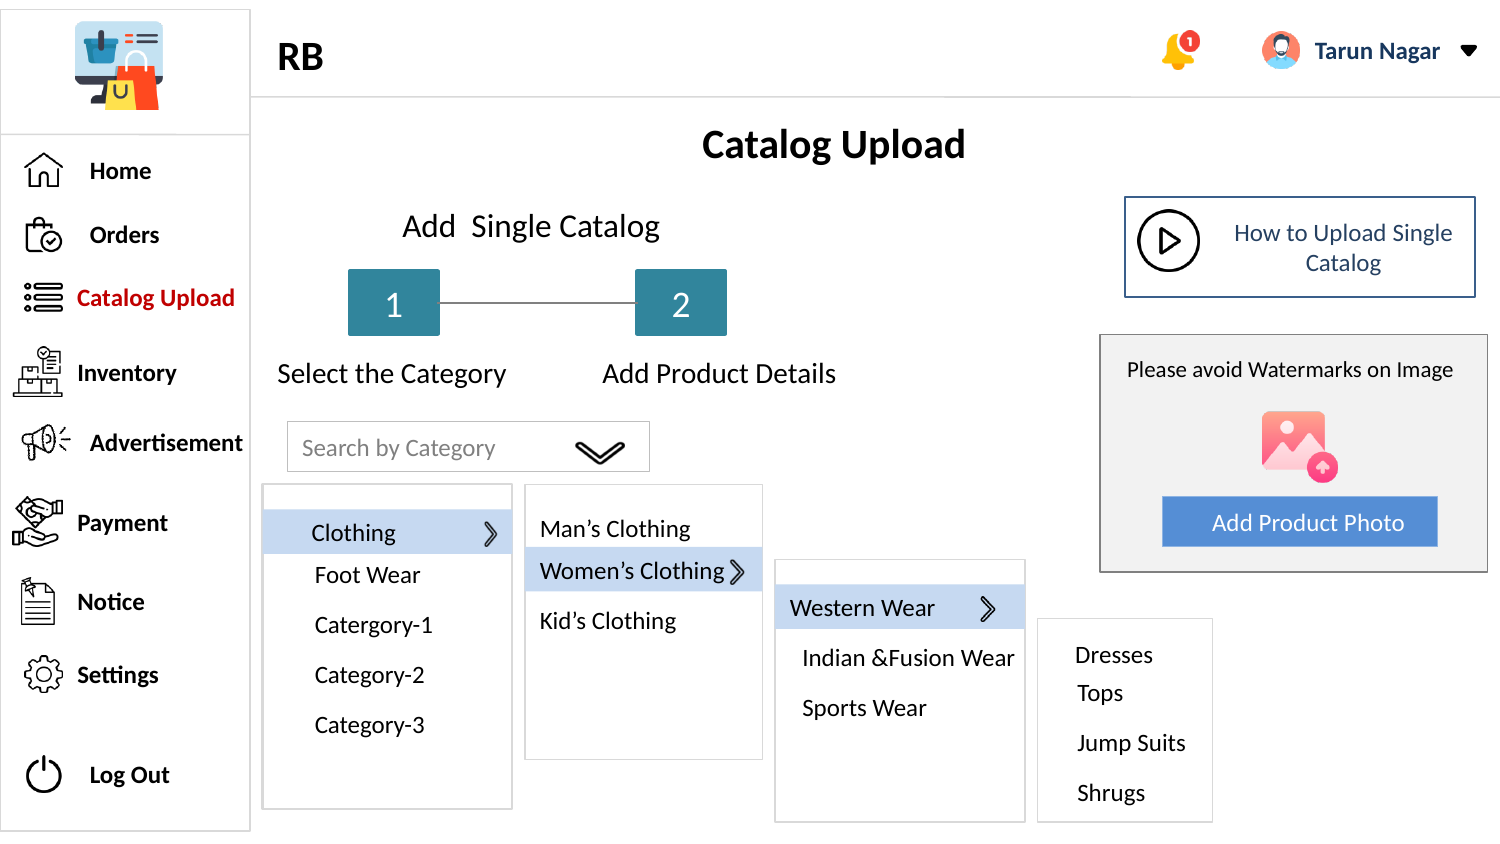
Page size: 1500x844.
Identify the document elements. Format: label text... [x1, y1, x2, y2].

picture [576, 427, 624, 479]
text_box Catergory-1 [299, 601, 513, 647]
text_box Settings [62, 651, 238, 697]
picture [1262, 30, 1301, 69]
text_box Catalog Upload [62, 274, 275, 319]
text_box [773, 557, 1027, 824]
text_box [1460, 44, 1477, 57]
picture [12, 346, 63, 398]
picture [24, 755, 63, 794]
text_box Sports Wear [787, 684, 950, 730]
picture [13, 410, 75, 474]
text_box Inventory [65, 349, 238, 394]
picture [12, 575, 63, 627]
text_box Tarun Nagar [1299, 27, 1475, 72]
text_box [260, 482, 515, 811]
text_box Please avoid Watermarks on Image [1112, 346, 1475, 390]
picture [24, 655, 63, 694]
text_box Select the Category [262, 346, 563, 397]
text_box Add Product Photo [1160, 495, 1440, 549]
text_box Catalog Upload [687, 109, 1000, 175]
picture [724, 559, 749, 585]
picture [1137, 209, 1201, 272]
text_box [0, 7, 252, 833]
picture [974, 596, 1001, 623]
text_box Shrugs [1062, 768, 1201, 814]
picture [1262, 409, 1338, 485]
text_box Indian &Fusion Wear [787, 634, 1035, 680]
picture [1162, 30, 1201, 70]
text_box RB [262, 21, 375, 87]
text_box Category-3 [299, 701, 513, 747]
text_box [523, 482, 764, 761]
text_box Man’s Clothing [524, 504, 763, 546]
text_box [1035, 617, 1214, 824]
text_box Log Out [75, 751, 250, 797]
text_box [1098, 332, 1490, 574]
text_box How to Upload Single Catalog [1212, 209, 1475, 284]
text_box 1 [348, 269, 440, 336]
text_box Category-2 [299, 651, 445, 697]
text_box Women’s Clothing [524, 546, 763, 592]
text_box Dresses [1037, 631, 1250, 676]
text_box Home [74, 146, 225, 192]
text_box Add Single Catalog [387, 196, 700, 251]
text_box 2 [635, 269, 727, 336]
picture [24, 277, 63, 316]
text_box Kid’s Clothing [525, 596, 751, 642]
text_box Add Product Details [587, 346, 863, 397]
picture [74, 21, 163, 110]
text_box [1123, 195, 1477, 299]
text_box Clothing [262, 509, 513, 554]
picture [480, 521, 501, 548]
picture [24, 215, 63, 254]
text_box Orders [74, 211, 225, 257]
text_box Tops [1062, 668, 1212, 714]
text_box Jump Suits [1062, 718, 1212, 764]
text_box Western Wear [774, 584, 1025, 629]
picture [12, 496, 63, 548]
text_box Advertisement [75, 418, 275, 464]
text_box Notice [65, 578, 238, 623]
text_box Foot Wear [299, 551, 513, 597]
picture [24, 150, 63, 189]
text_box Payment [65, 499, 238, 544]
text_box Search by Category [285, 420, 652, 474]
